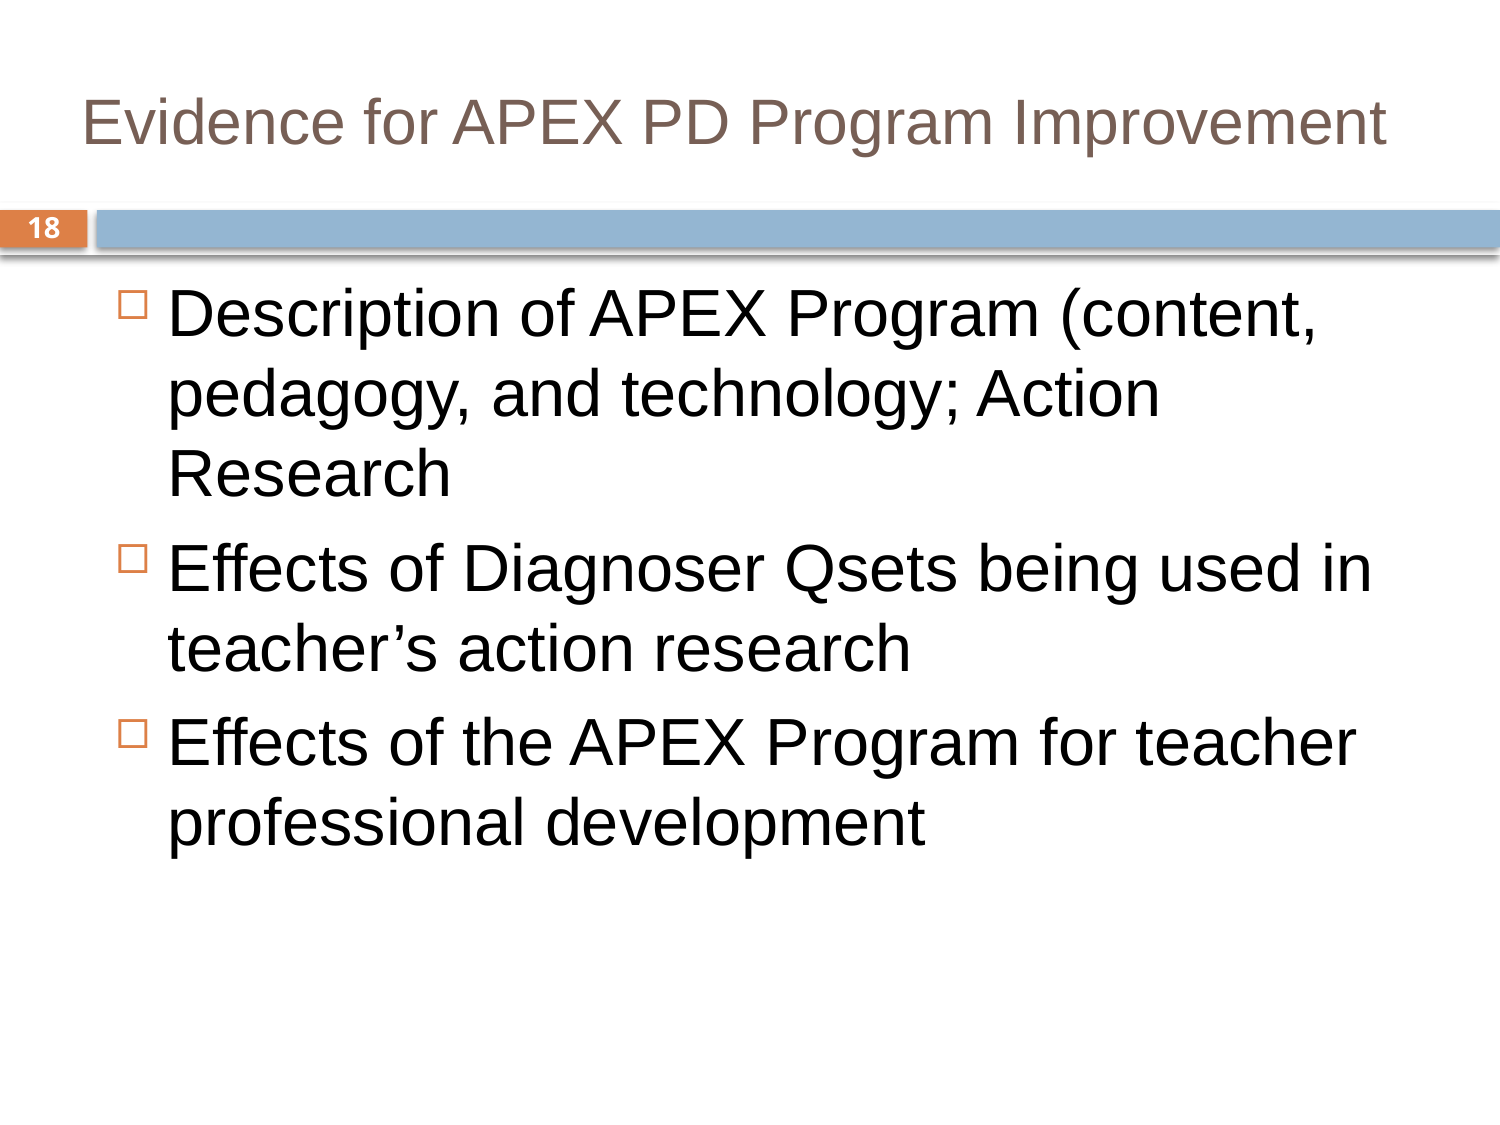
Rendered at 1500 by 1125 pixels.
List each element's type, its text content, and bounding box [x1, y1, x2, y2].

title Evidence for APEX PD Program Improvement [50, 37, 1438, 200]
slide_number 18 [0, 208, 88, 249]
list Description of APEX Program (content, pedagogy, and technology; Action Research Effects of Diagnoser Qsets being used in teacher’s action research Effects of the APEX Program for teacher professional development [100, 262, 1438, 1000]
